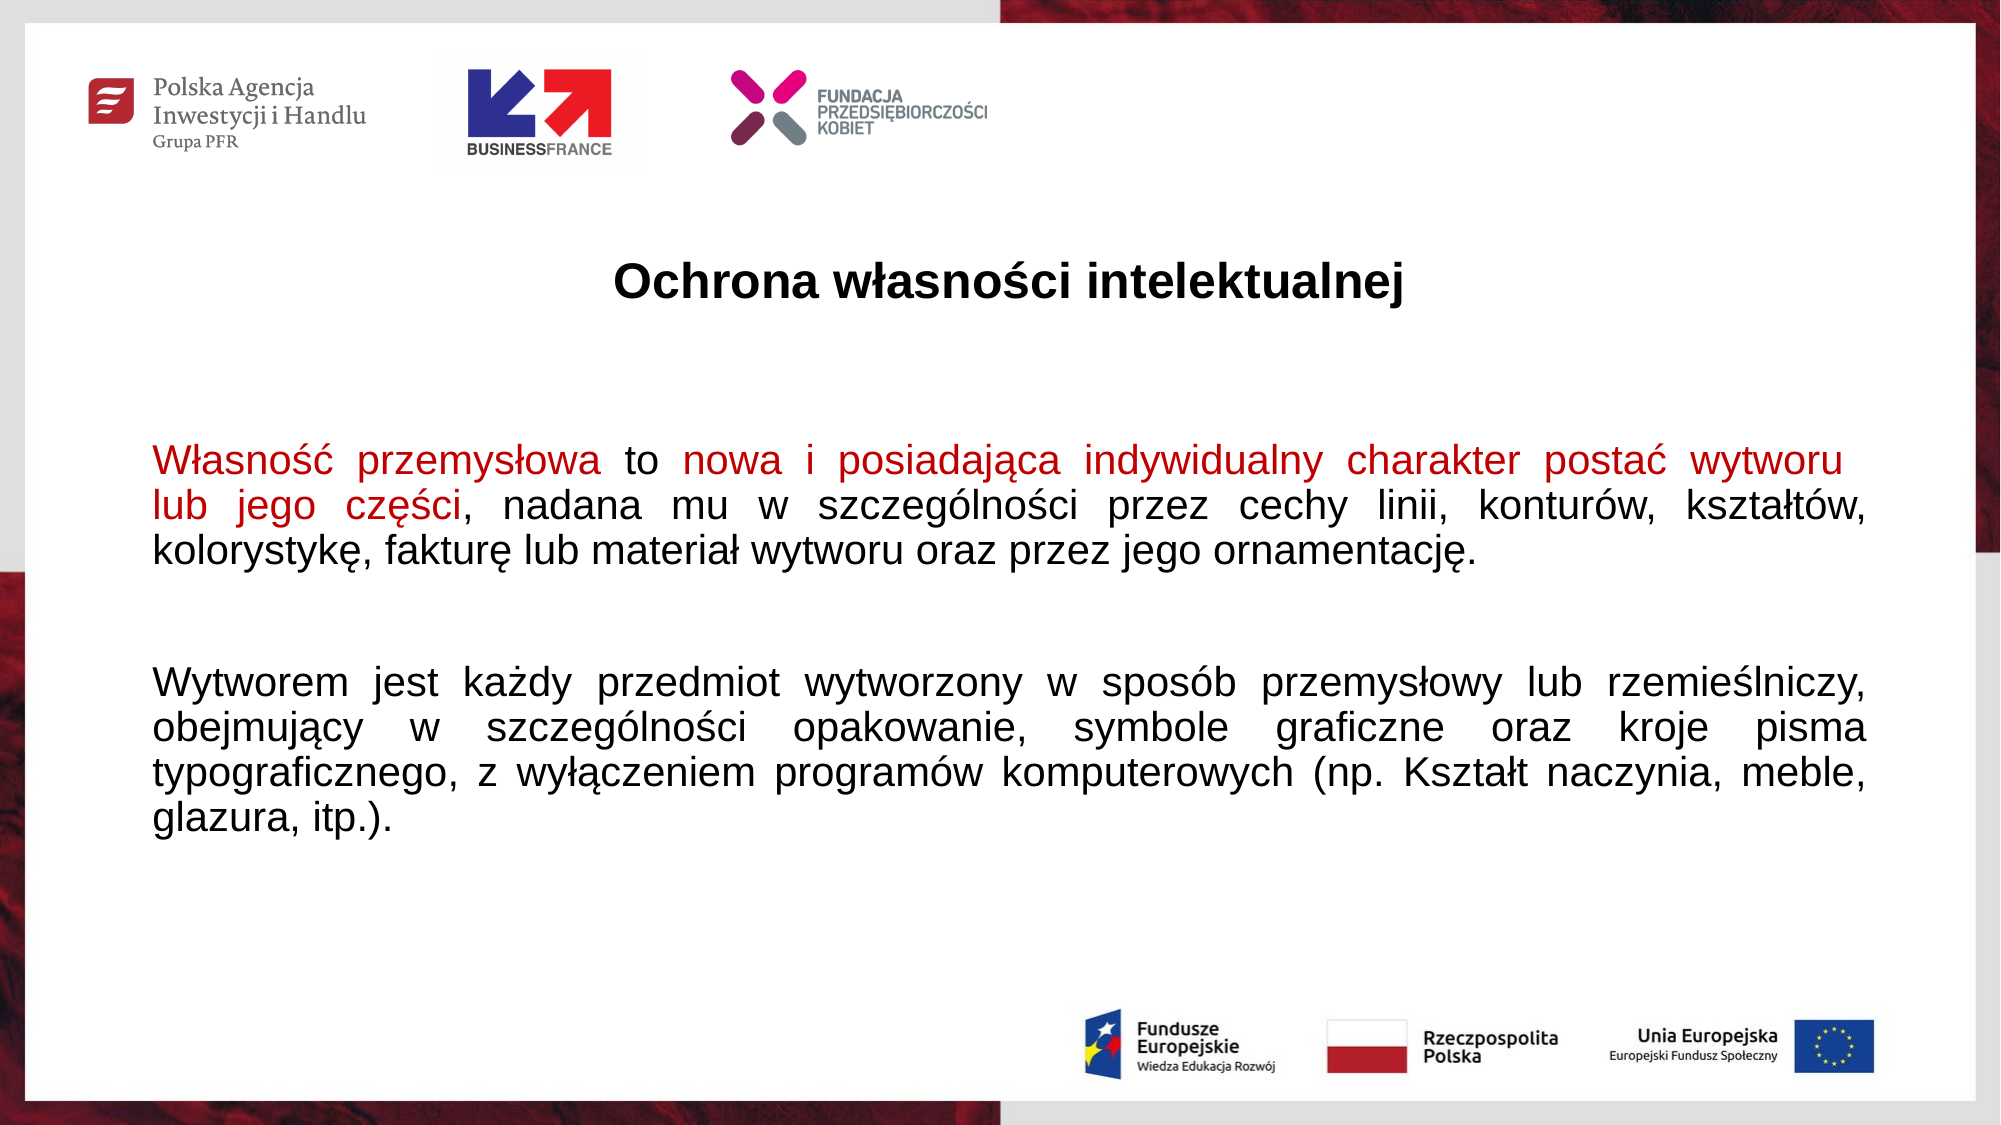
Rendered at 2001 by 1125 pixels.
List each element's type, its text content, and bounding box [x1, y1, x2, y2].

picture [0, 0, 2001, 1125]
list Własność przemysłowa to nowa i posiadająca indywidualny charakter postać wytworu lub jego części, nadana mu w szczególności przez cechy linii, konturów, kształtów, kolorystykę, fakturę lub materiał wytworu oraz przez jego ornamentację. Wytworem jest każdy przedmiot wytworzony w sposób przemysłowy lub rzemieślniczy, obejmujący w szczególności opakowanie, symbole graficzne oraz kroje pisma typograficznego, z wyłączeniem programów komputerowych (np. Kształt naczynia, meble, glazura, itp.). [137, 430, 1883, 1125]
title Ochrona własności intelektualnej [147, 173, 1873, 392]
